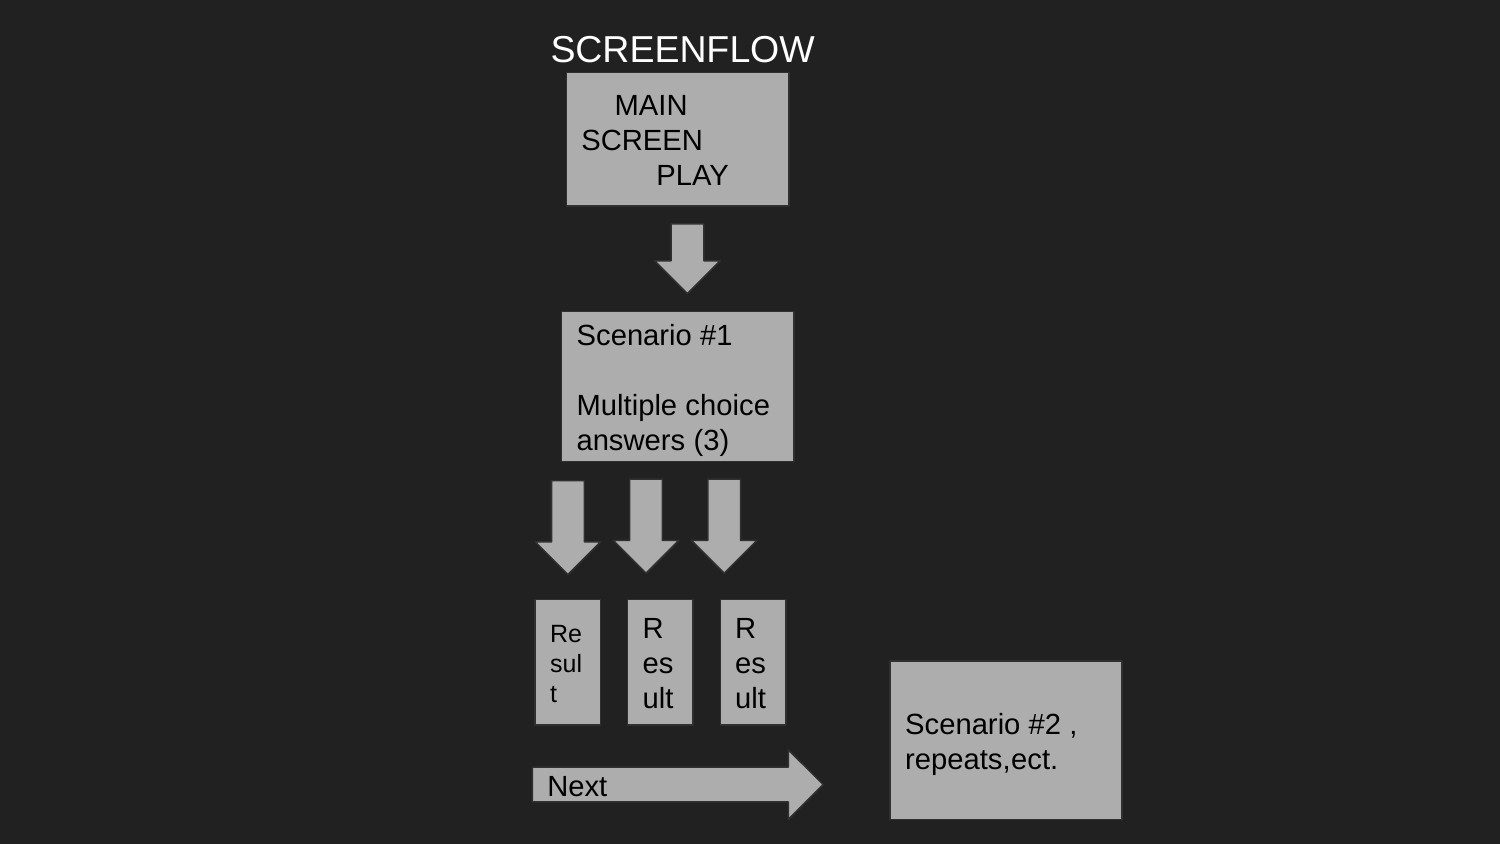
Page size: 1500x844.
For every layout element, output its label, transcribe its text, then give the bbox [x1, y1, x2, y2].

text_box Result [535, 599, 601, 725]
text_box Scenario #2 , repeats,ect. [890, 661, 1123, 820]
text_box [613, 479, 679, 574]
title SCREENFLOW [126, 10, 1500, 105]
text_box [654, 223, 721, 294]
text_box MAIN SCREEN PLAY [566, 72, 789, 207]
text_box [691, 479, 757, 574]
text_box Next [532, 749, 824, 820]
text_box Result [627, 599, 694, 725]
text_box [535, 480, 601, 575]
text_box Scenario #1 Multiple choice answers (3) [561, 311, 794, 462]
text_box Result [720, 599, 786, 725]
